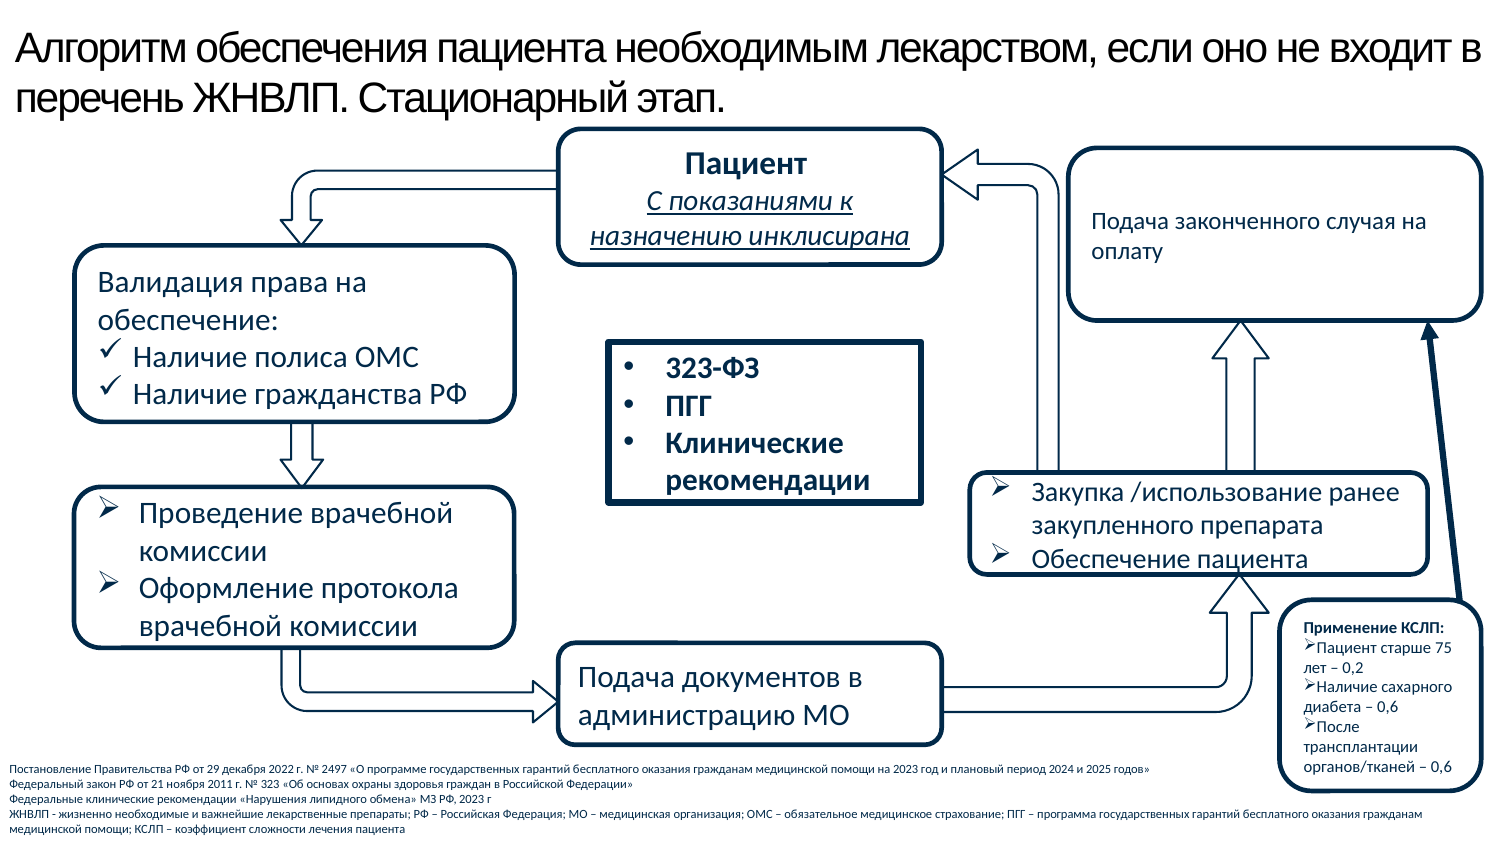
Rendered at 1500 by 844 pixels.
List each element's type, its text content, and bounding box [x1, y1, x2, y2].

text_box Проведение врачебной комиссии Оформление протокола врачебной комиссии [72, 485, 516, 649]
text_box [279, 169, 560, 247]
text_box Пациент С показаниями к назначению инклисирана [557, 127, 943, 266]
text_box Постановление Правительства РФ от 29 декабря 2022 г. № 2497 «О программе государственных гарантий бесплатного оказания гражданам медицинской помощи на 2023 год и плановый период 2024 и 2025 годов» Федеральный закон РФ от 21 ноября 2011 г. № 323 «Об основах охраны здоровья граждан в Российской Федерации» Федеральные клинические рекомендации «Нарушения липидного обмена» МЗ РФ, 2023 г ЖНВЛП - жизненно необходимые и важнейшие лекарственные препараты; РФ – Российская Федерация; МО – медицинская организация; ОМС – обязательное медицинское страхование; ПГГ – программа государственных гарантий бесплатного оказания гражданам медицинской помощи; КСЛП – коэффициент сложности лечения пациента [9, 760, 1491, 836]
text_box Подача документов в администрацию МО [557, 641, 943, 746]
text_box Подача законченного случая на оплату [1067, 146, 1483, 322]
text_box [940, 148, 1060, 474]
text_box Применение КСЛП: Пациент старше 75 лет – 0,2 Наличие сахарного диабета – 0,6 После трансплантации органов/тканей – 0,6 [1278, 598, 1483, 792]
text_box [1427, 319, 1461, 601]
text_box [940, 573, 1270, 714]
text_box 323-ФЗ ПГГ Клинические рекомендации [608, 341, 922, 504]
text_box Валидация права на обеспечение: Наличие полиса ОМС Наличие гражданства РФ [73, 244, 516, 423]
text_box [1211, 319, 1270, 474]
subtitle Алгоритм обеспечения пациента необходимым лекарством, если оно не входит в перечень ЖНВЛП. Стационарный этап. [0, 12, 1500, 129]
text_box [279, 421, 325, 490]
text_box [280, 646, 560, 724]
text_box Закупка /использование ранее закупленного препарата Обеспечение пациента [968, 471, 1427, 576]
